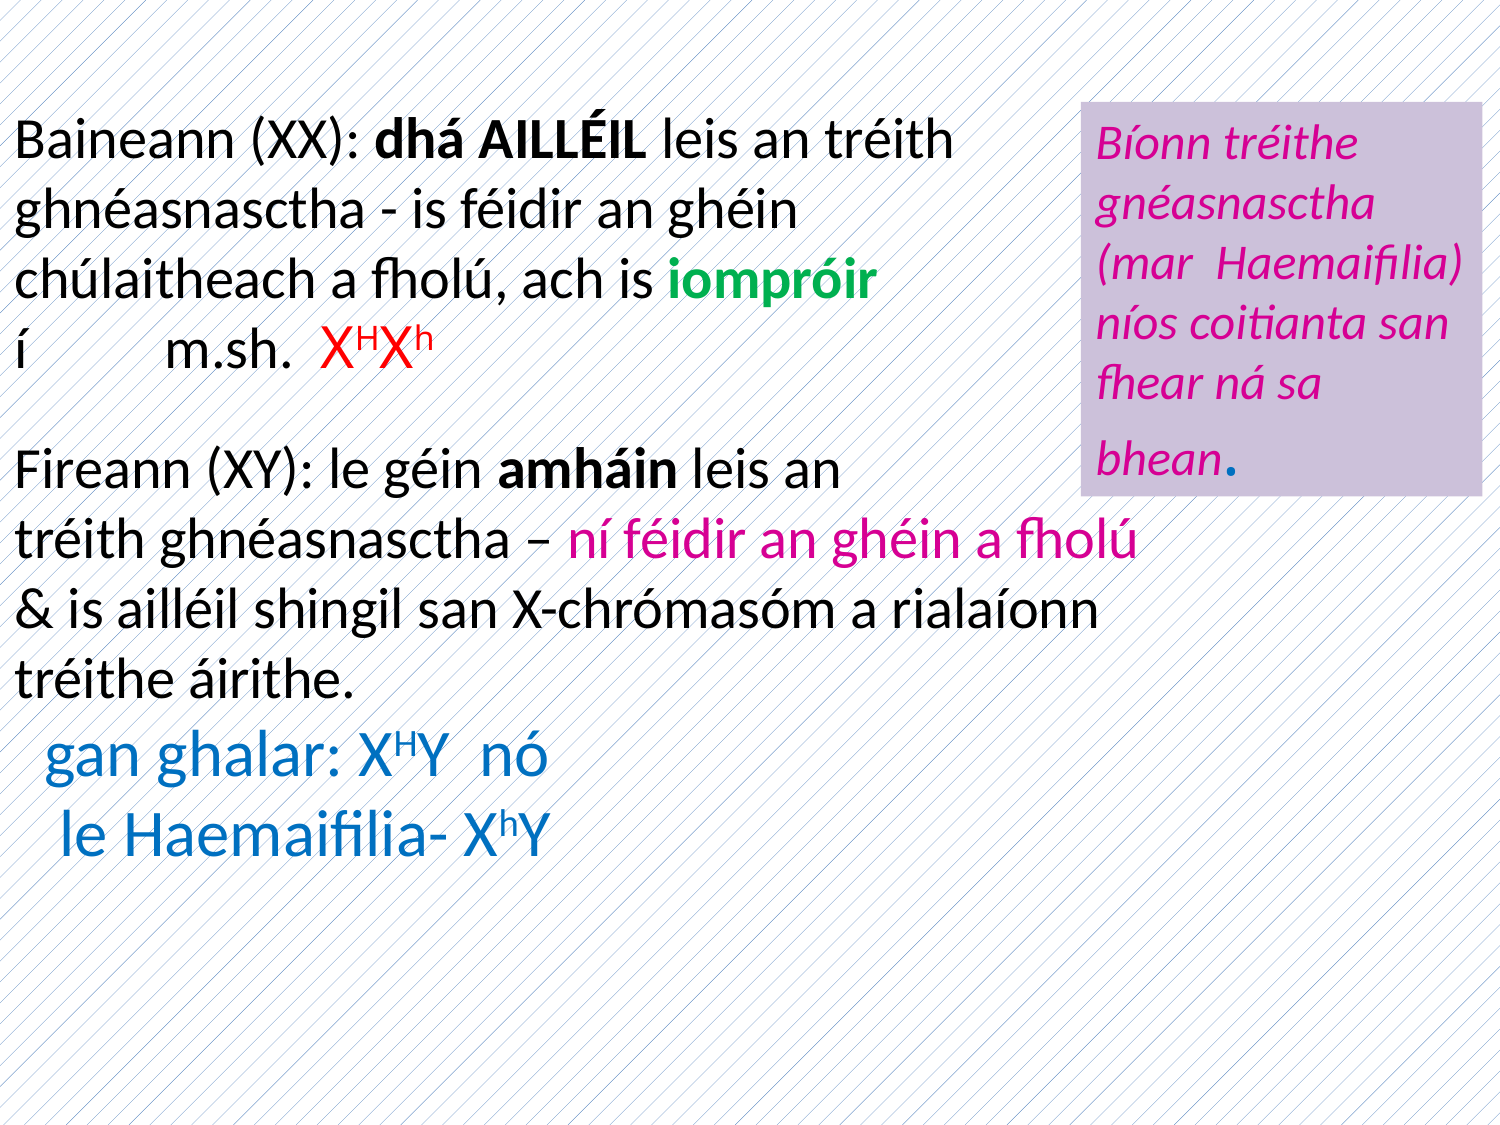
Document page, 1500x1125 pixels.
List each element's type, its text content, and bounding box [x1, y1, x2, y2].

text_box Bíonn tréithe gnéasnasctha (mar Haemaifilia) níos coitianta san fhear ná sa bhean. [1080, 101, 1483, 497]
text_box Baineann (XX): dhá AILLÉIL leis an tréith ghnéasnasctha - is féidir an ghéin chúlaitheach a fholú, ach is iompróir í m.sh. XHXh Fireann (XY): le géin amháin leis an tréith ghnéasnasctha – ní féidir an ghéin a fholú & is ailléil shingil san X-chrómasóm a rialaíonn tréithe áirithe. gan ghalar: XHY nó le Haemaifilia- XhY [0, 42, 1164, 958]
